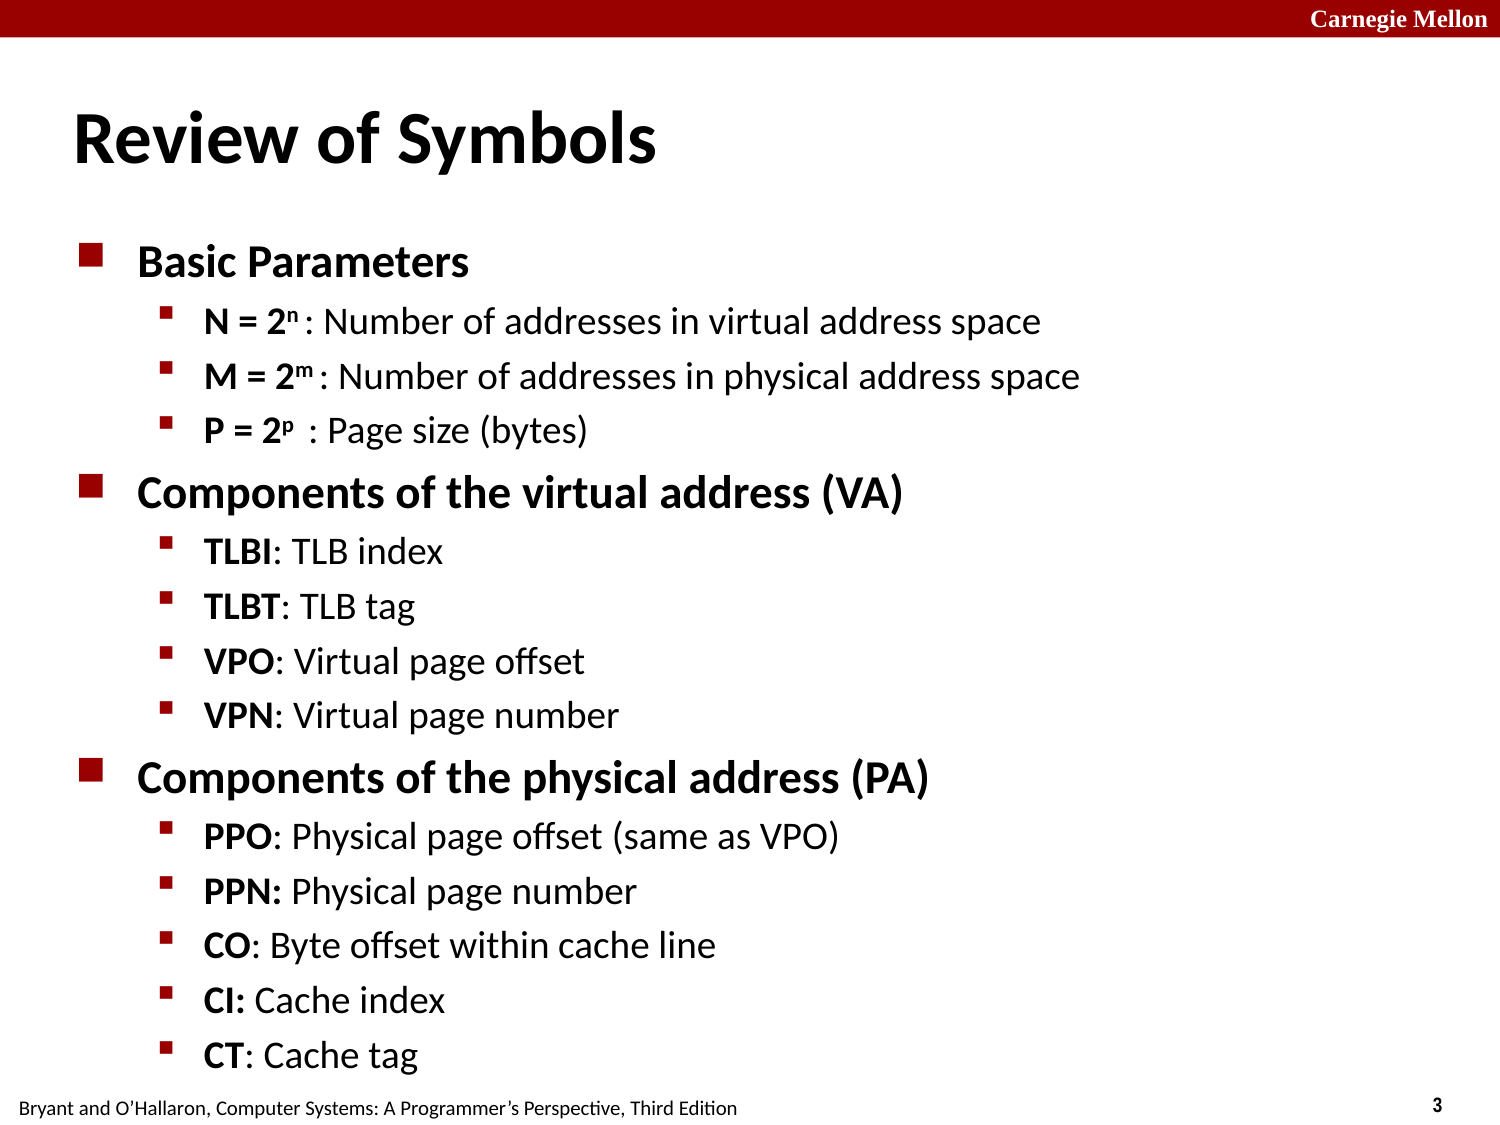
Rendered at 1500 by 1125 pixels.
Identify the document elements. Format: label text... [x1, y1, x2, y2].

title Review of Symbols [58, 71, 1305, 197]
list Basic Parameters N = 2n : Number of addresses in virtual address space M = 2m : Number of addresses in physical address space P = 2p : Page size (bytes) Components of the virtual address (VA) TLBI: TLB index TLBT: TLB tag VPO: Virtual page offset VPN: Virtual page number Components of the physical address (PA) PPO: Physical page offset (same as VPO) PPN: Physical page number CO: Byte offset within cache line CI: Cache index CT: Cache tag [64, 223, 1361, 1088]
